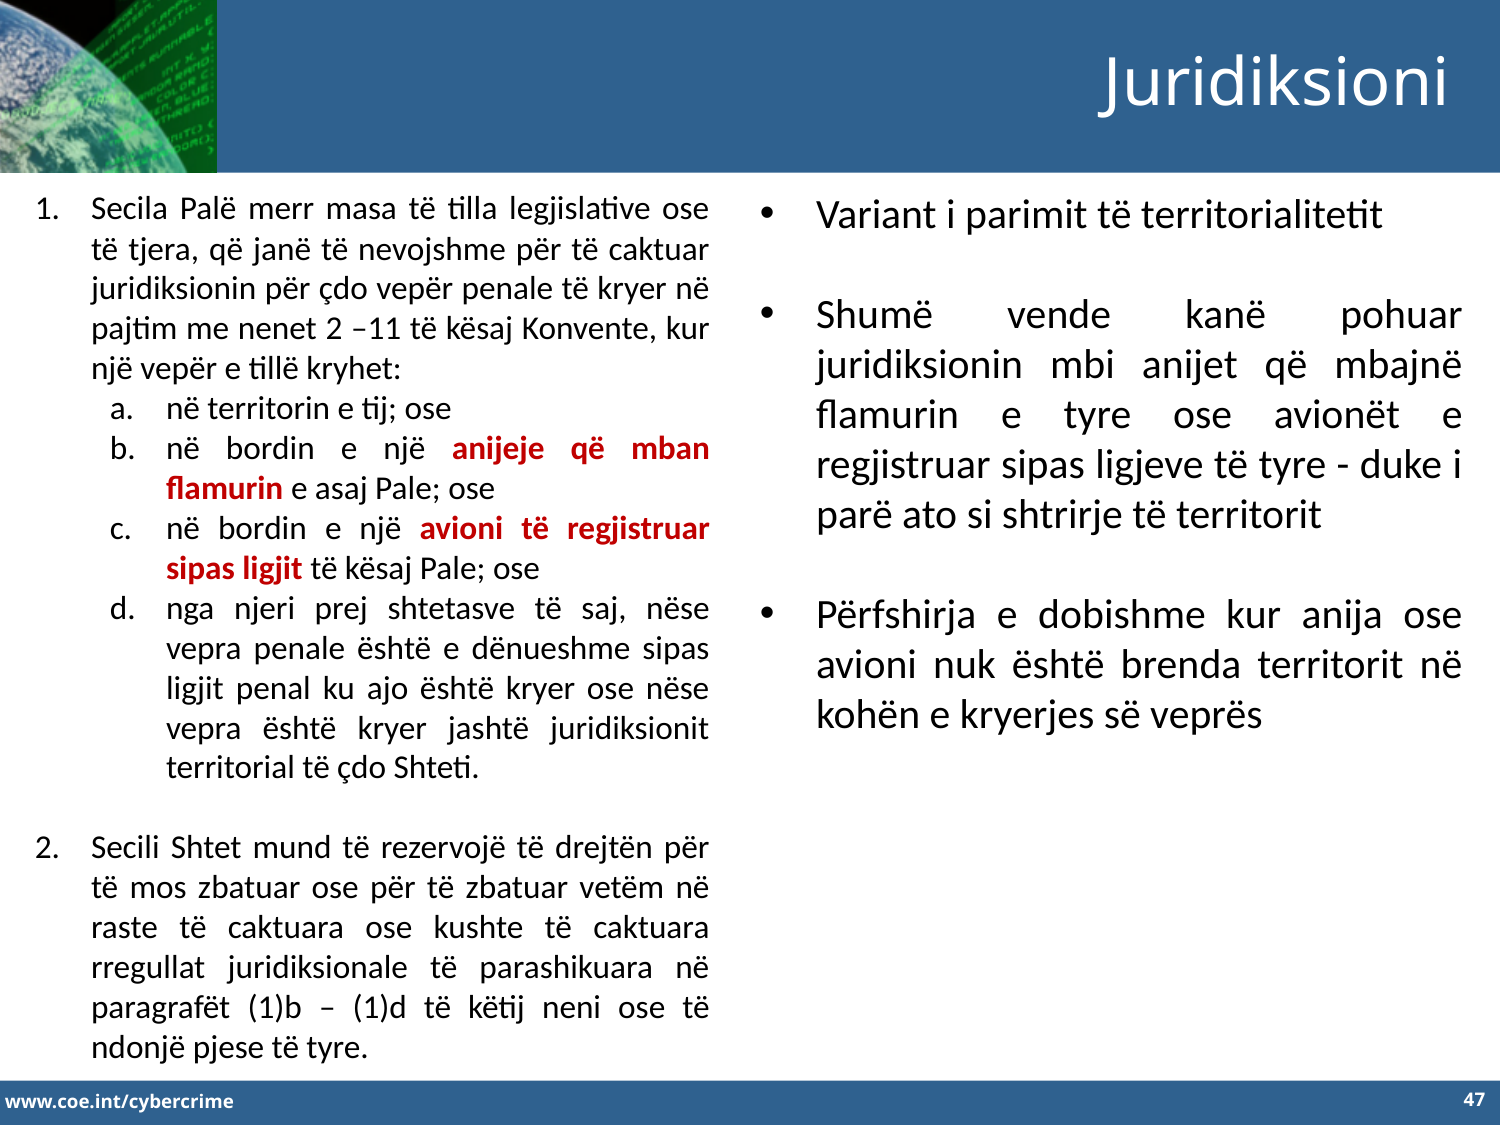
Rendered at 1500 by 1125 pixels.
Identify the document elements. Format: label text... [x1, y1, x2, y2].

text_box Juridiksioni [230, 31, 1483, 126]
picture [0, 0, 217, 173]
text_box Secila Palë merr masa të tilla legjislative ose të tjera, që janë të nevojshme për të caktuar juridiksionin për çdo vepër penale të kryer në pajtim me nenet 2 –11 të kësaj Konvente, kur një vepër e tillë kryhet: në territorin e tij; ose në bordin e një anijeje që mban flamurin e asaj Pale; ose në bordin e një avioni të regjistruar sipas ligjit të kësaj Pale; ose nga njeri prej shtetasve të saj, nëse vepra penale është e dënueshme sipas ligjit penal ku ajo është kryer ose nëse vepra është kryer jashtë juridiksionit territorial të çdo Shteti. Secili Shtet mund të rezervojë të drejtën për të mos zbatuar ose për të zbatuar vetëm në raste të caktuara ose kushte të caktuara rregullat juridiksionale të parashikuara në paragrafët (1)b – (1)d të këtij neni ose të ndonjë pjese të tyre. [19, 179, 726, 1073]
text_box Variant i parimit të territorialitetit Shumë vende kanë pohuar juridiksionin mbi anijet që mbajnë flamurin e tyre ose avionët e regjistruar sipas ligjeve të tyre - duke i parë ato si shtrirje të territorit Përfshirja e dobishme kur anija ose avioni nuk është brenda territorit në kohën e kryerjes së veprës [745, 179, 1478, 745]
